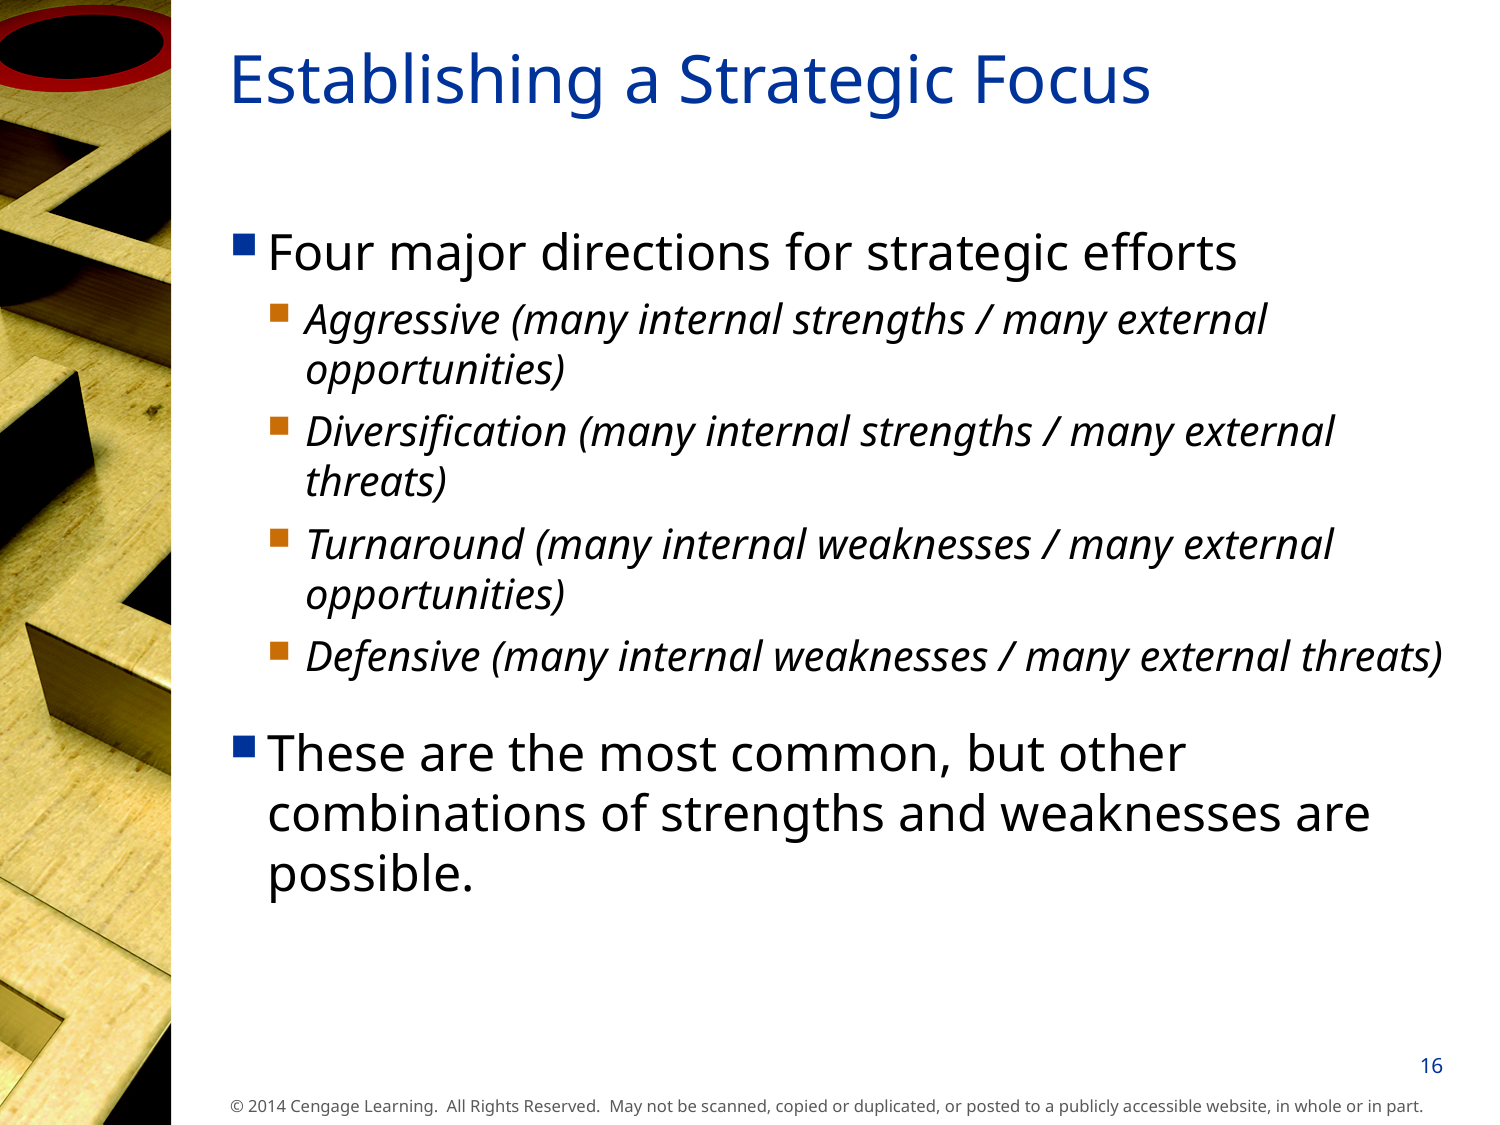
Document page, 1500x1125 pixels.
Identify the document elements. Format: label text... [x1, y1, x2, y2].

slide_number 16 [1386, 1037, 1478, 1097]
picture [0, 0, 172, 1125]
list Four major directions for strategic efforts Aggressive (many internal strengths / many external opportunities) Diversification (many internal strengths / many external threats) Turnaround (many internal weaknesses / many external opportunities) Defensive (many internal weaknesses / many external threats) These are the most common, but other combinations of strengths and weaknesses are possible. [215, 212, 1478, 1097]
title Establishing a Strategic Focus [213, 29, 1454, 213]
